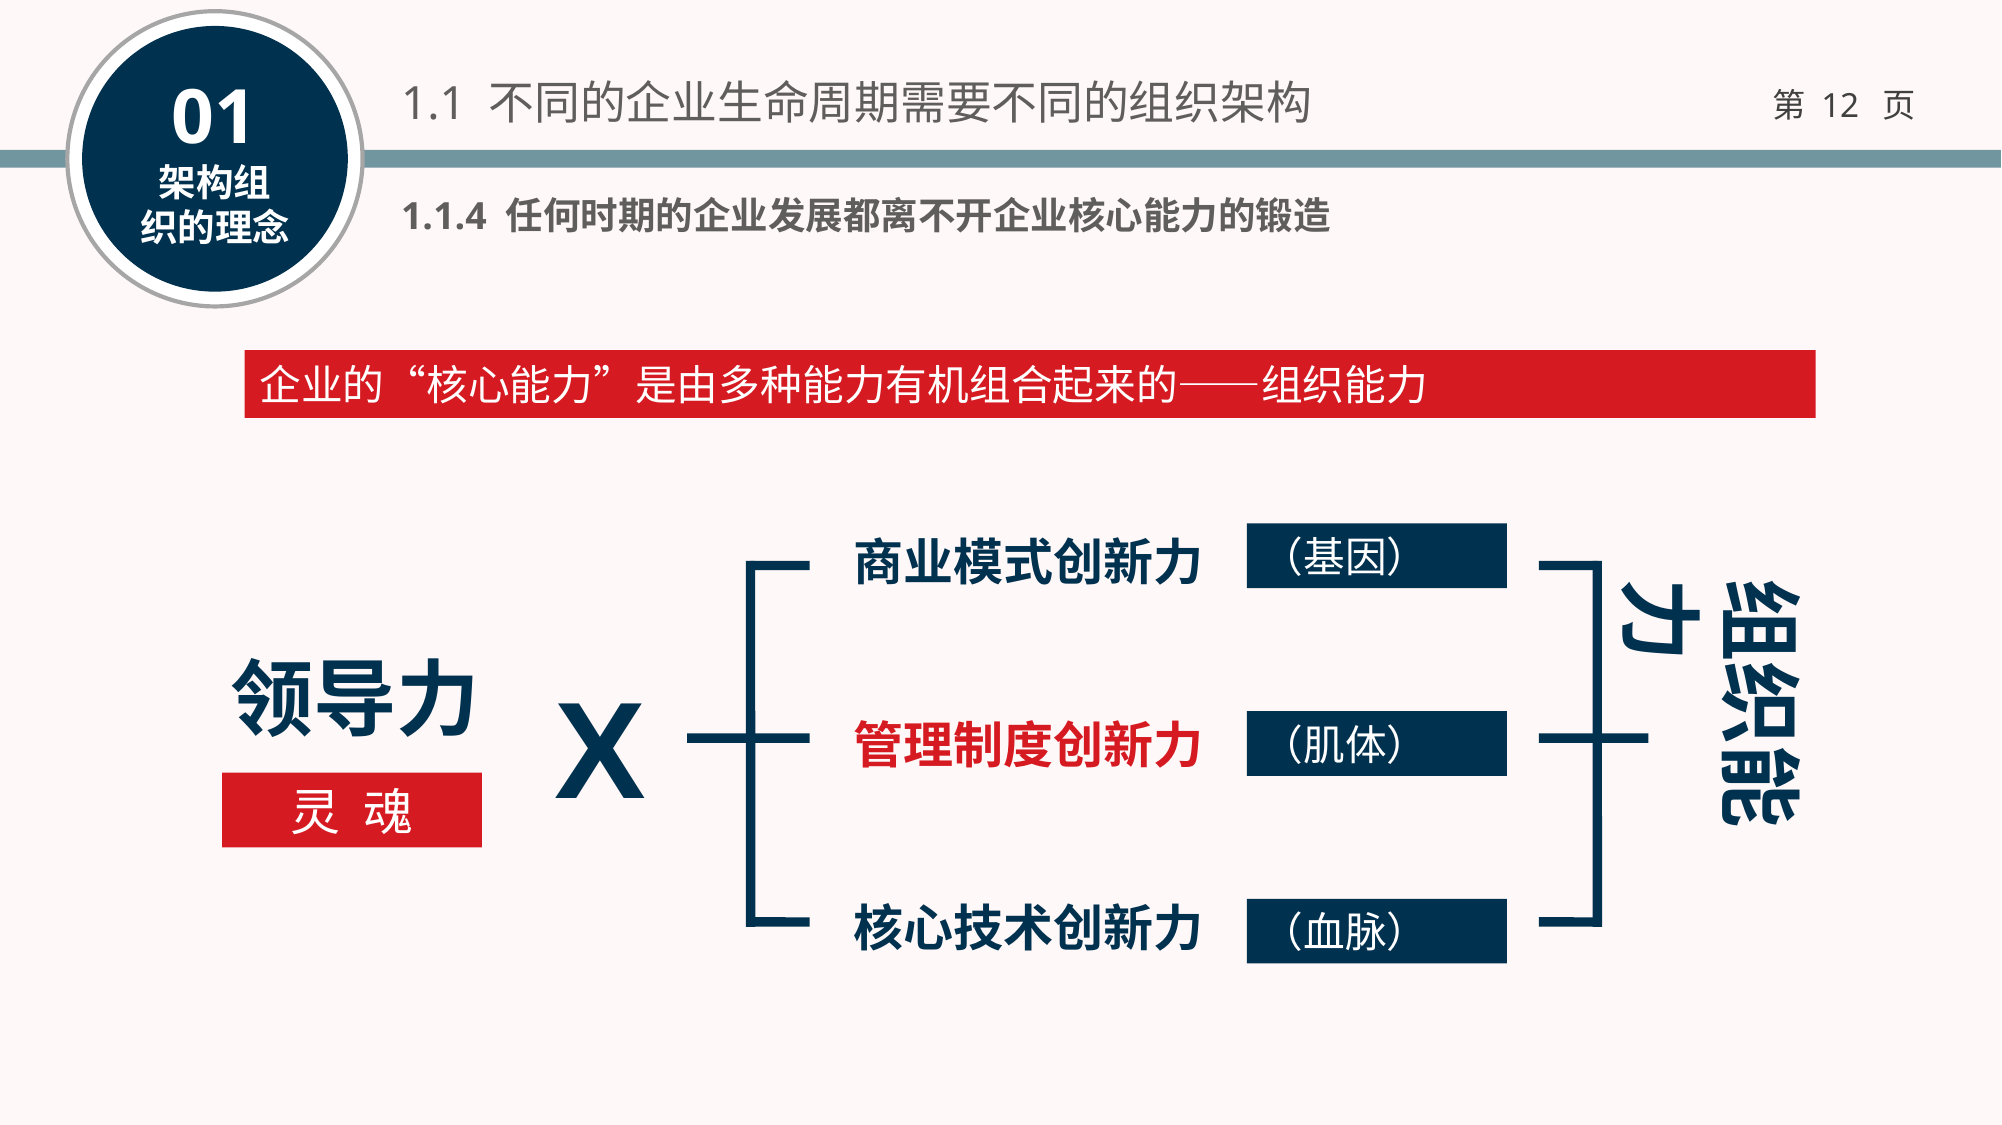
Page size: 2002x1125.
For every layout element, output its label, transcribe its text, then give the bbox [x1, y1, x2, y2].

list 1.1 不同的企业生命周期需要不同的组织架构 [386, 66, 1722, 138]
list 1.1.4 任何时期的企业发展都离不开企业核心能力的锻造 [386, 184, 1722, 246]
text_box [1538, 560, 1649, 928]
list 企业的“核心能力”是由多种能力有机组合起来的——组织能力 [244, 350, 1816, 418]
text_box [686, 560, 810, 928]
text_box 组织能力 [1689, 563, 1821, 924]
text_box X [540, 653, 681, 834]
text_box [196, 638, 514, 849]
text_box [1246, 523, 1508, 965]
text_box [836, 522, 1221, 965]
